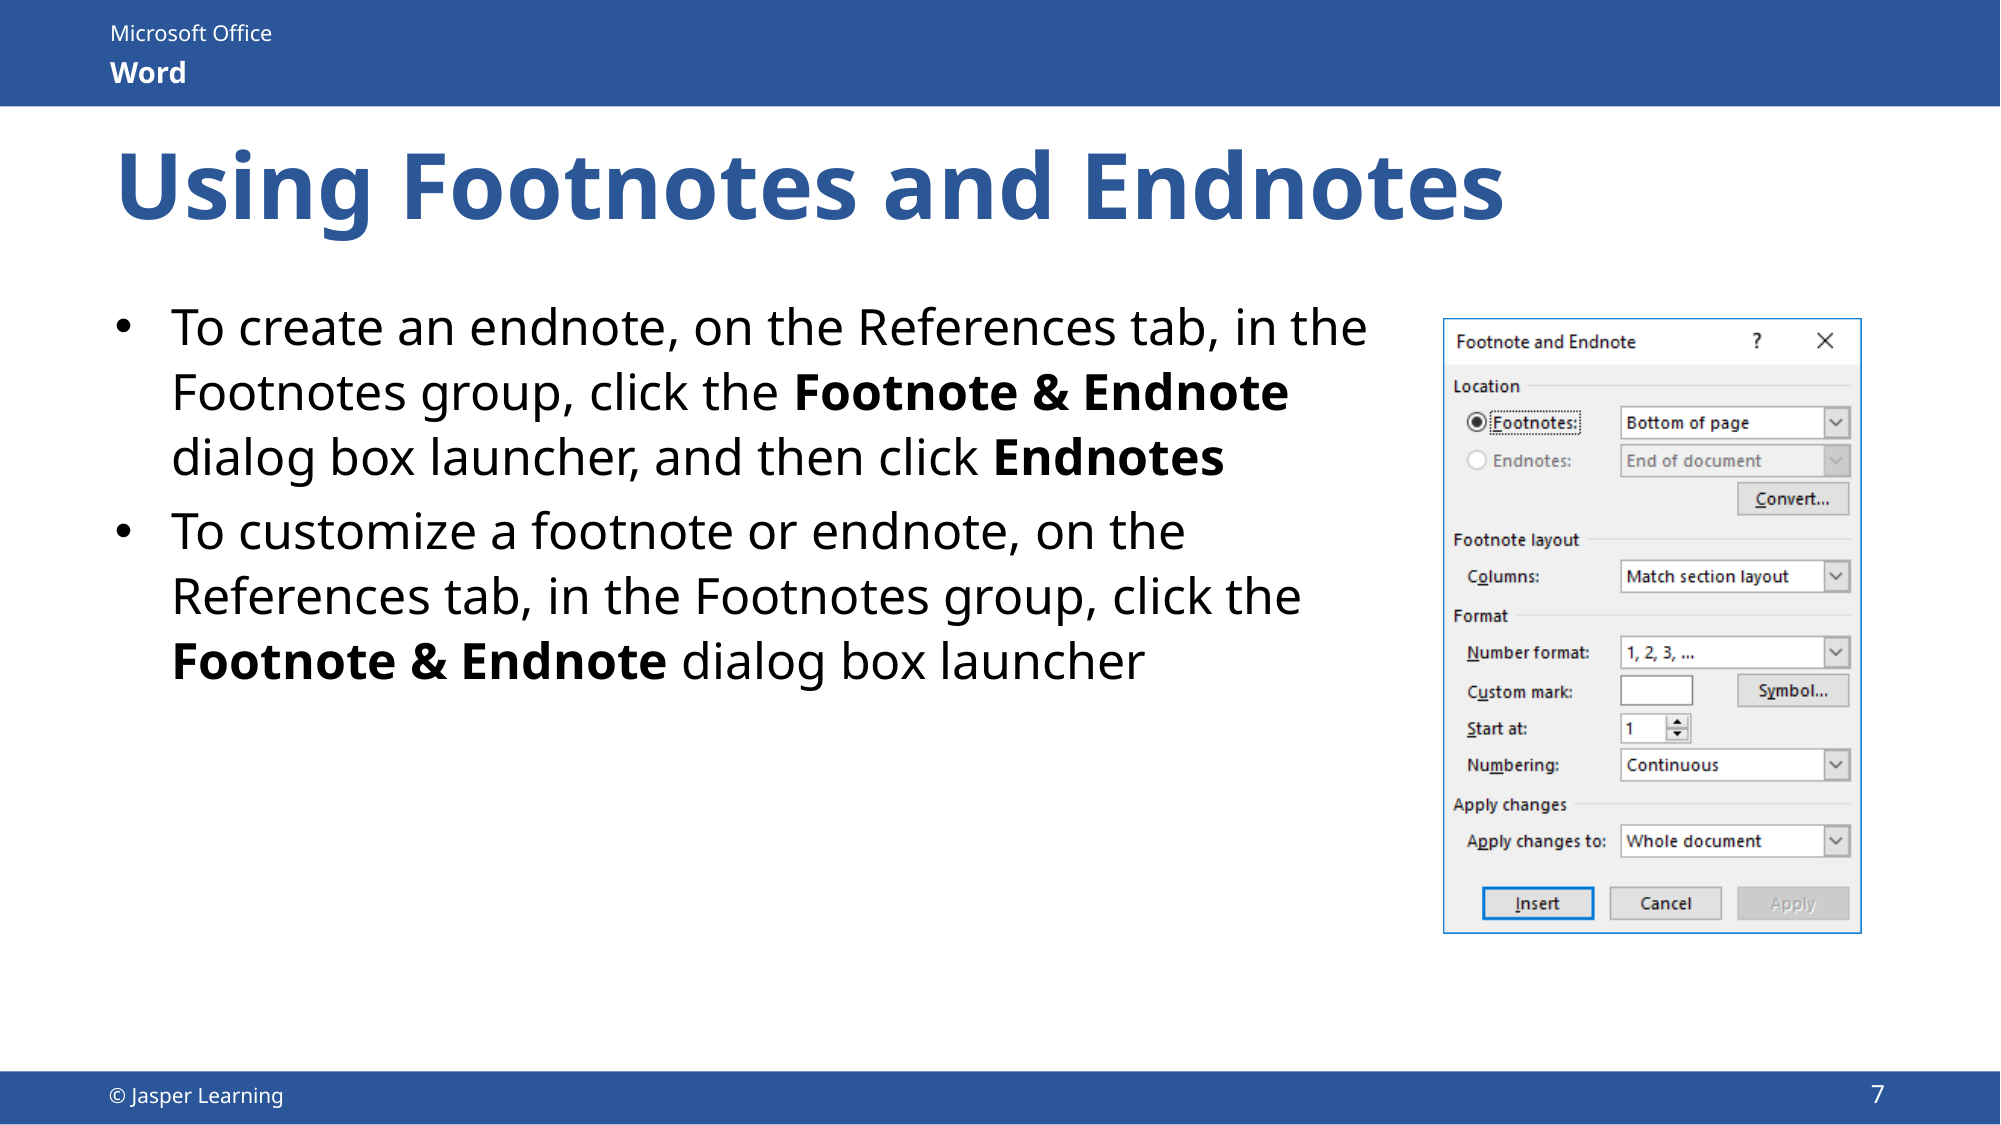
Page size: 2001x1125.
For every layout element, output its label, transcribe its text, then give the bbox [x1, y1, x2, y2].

picture [1442, 318, 1863, 934]
footer © Jasper Learning [94, 1066, 769, 1125]
slide_number 7 [1433, 1065, 1900, 1125]
list To create an endnote, on the References tab, in the Footnotes group, click the Footnote & Endnote dialog box launcher, and then click Endnotes To customize a footnote or endnote, on the References tab, in the Footnotes group, click the Footnote & Endnote dialog box launcher [99, 283, 1409, 1026]
title Using Footnotes and Endnotes [99, 118, 1866, 248]
